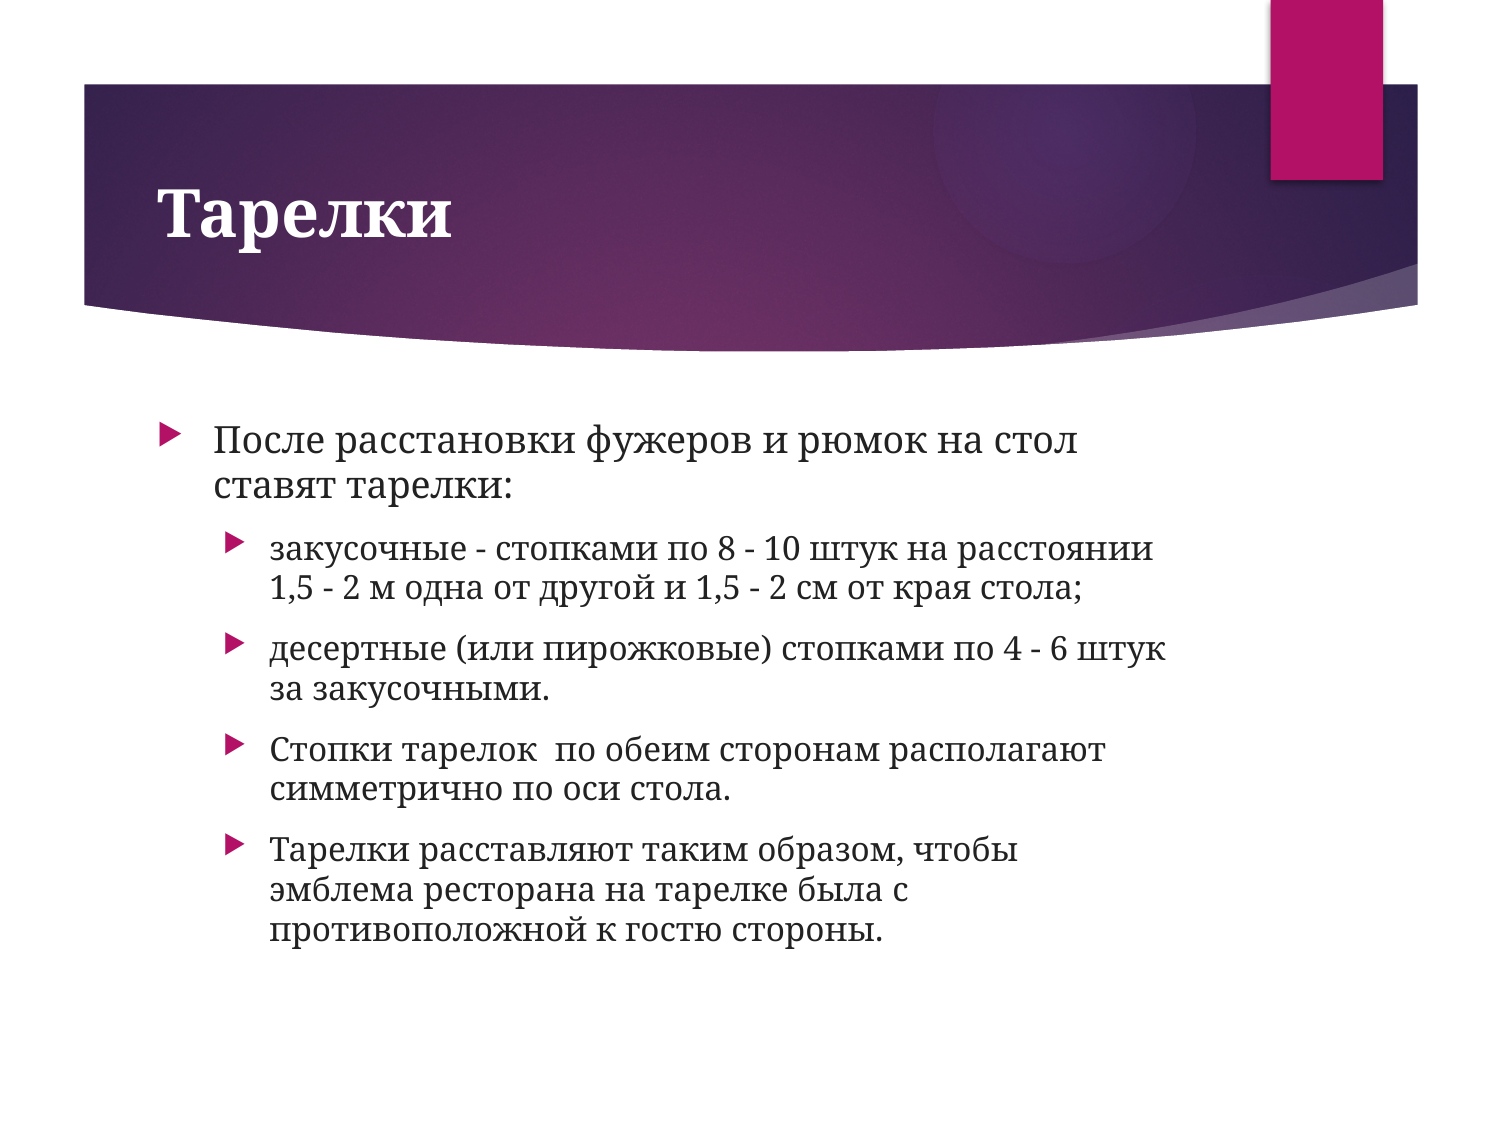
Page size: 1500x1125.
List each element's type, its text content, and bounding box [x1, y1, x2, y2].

list После расстановки фужеров и рюмок на стол ставят тарелки: закусочные - стопками по 8 - 10 штук на расстоянии 1,5 - 2 м одна от другой и 1,5 - 2 см от края стола; десертные (или пирожковые) стопками по 4 - 6 штук за закусочными. Стопки тарелок по обеим сторонам располагают симметрично по оси стола. Тарелки расставляют таким образом, чтобы эмблема ресторана на тарелке была с противоположной к гостю стороны. [141, 408, 1183, 988]
title Тарелки [142, 152, 1183, 269]
